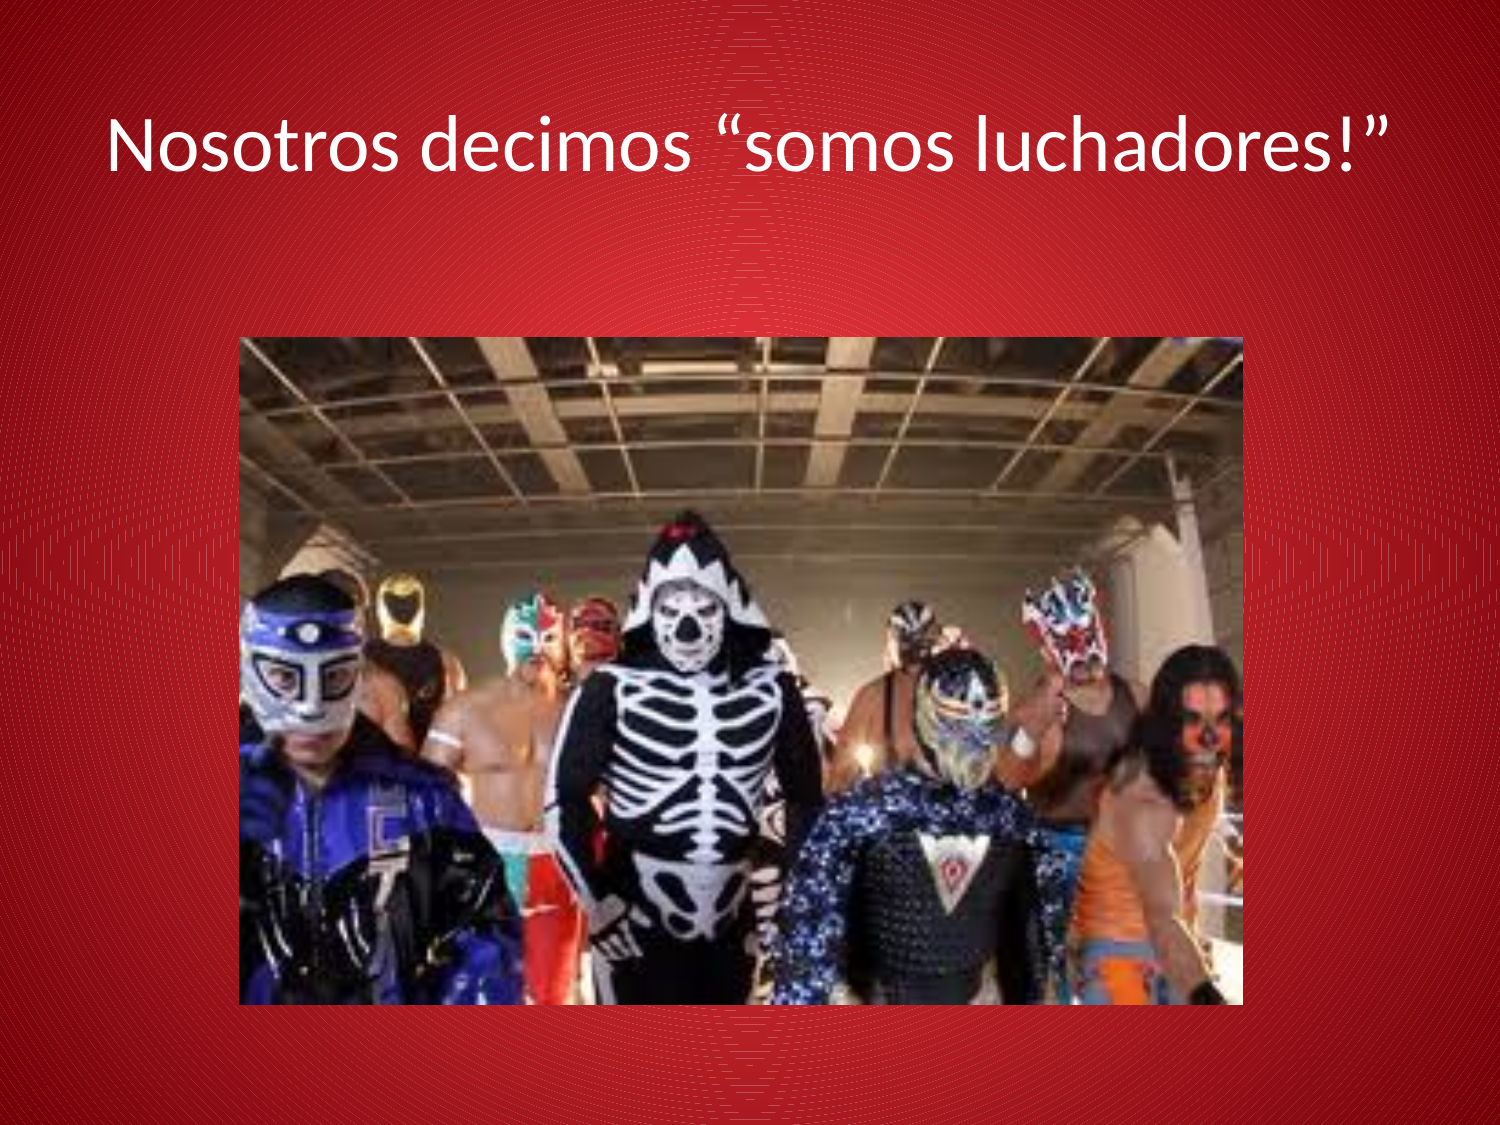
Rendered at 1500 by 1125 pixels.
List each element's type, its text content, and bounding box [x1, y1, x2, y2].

picture [239, 337, 1243, 1006]
title Nosotros decimos “somos luchadores!” [75, 45, 1425, 233]
